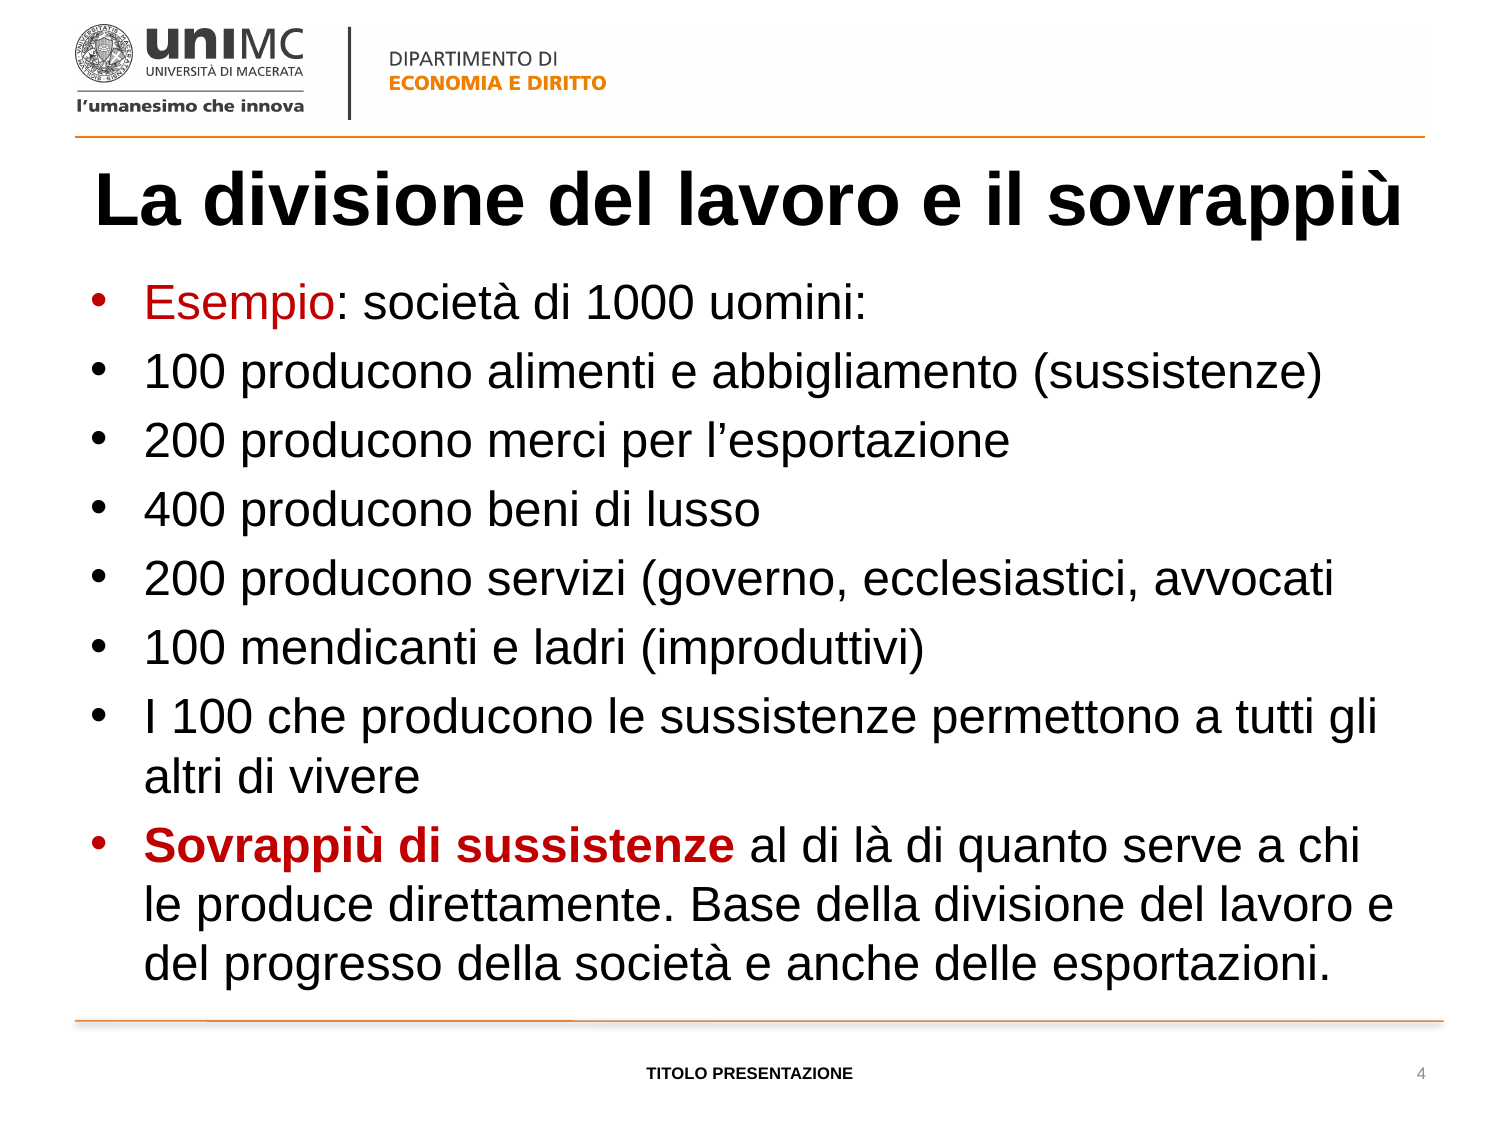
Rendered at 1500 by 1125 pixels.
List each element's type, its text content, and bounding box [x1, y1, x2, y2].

title La divisione del lavoro e il sovrappiù [75, 149, 1425, 241]
slide_number 4 [1091, 1042, 1442, 1103]
footer TITOLO PRESENTAZIONE [512, 1042, 988, 1103]
picture [75, 24, 1425, 138]
list Esempio: società di 1000 uomini: 100 producono alimenti e abbigliamento (sussistenze) 200 producono merci per l’esportazione 400 producono beni di lusso 200 producono servizi (governo, ecclesiastici, avvocati 100 mendicanti e ladri (improduttivi) I 100 che producono le sussistenze permettono a tutti gli altri di vivere Sovrappiù di sussistenze al di là di quanto serve a chi le produce direttamente. Base della divisione del lavoro e del progresso della società e anche delle esportazioni. [75, 262, 1425, 1005]
